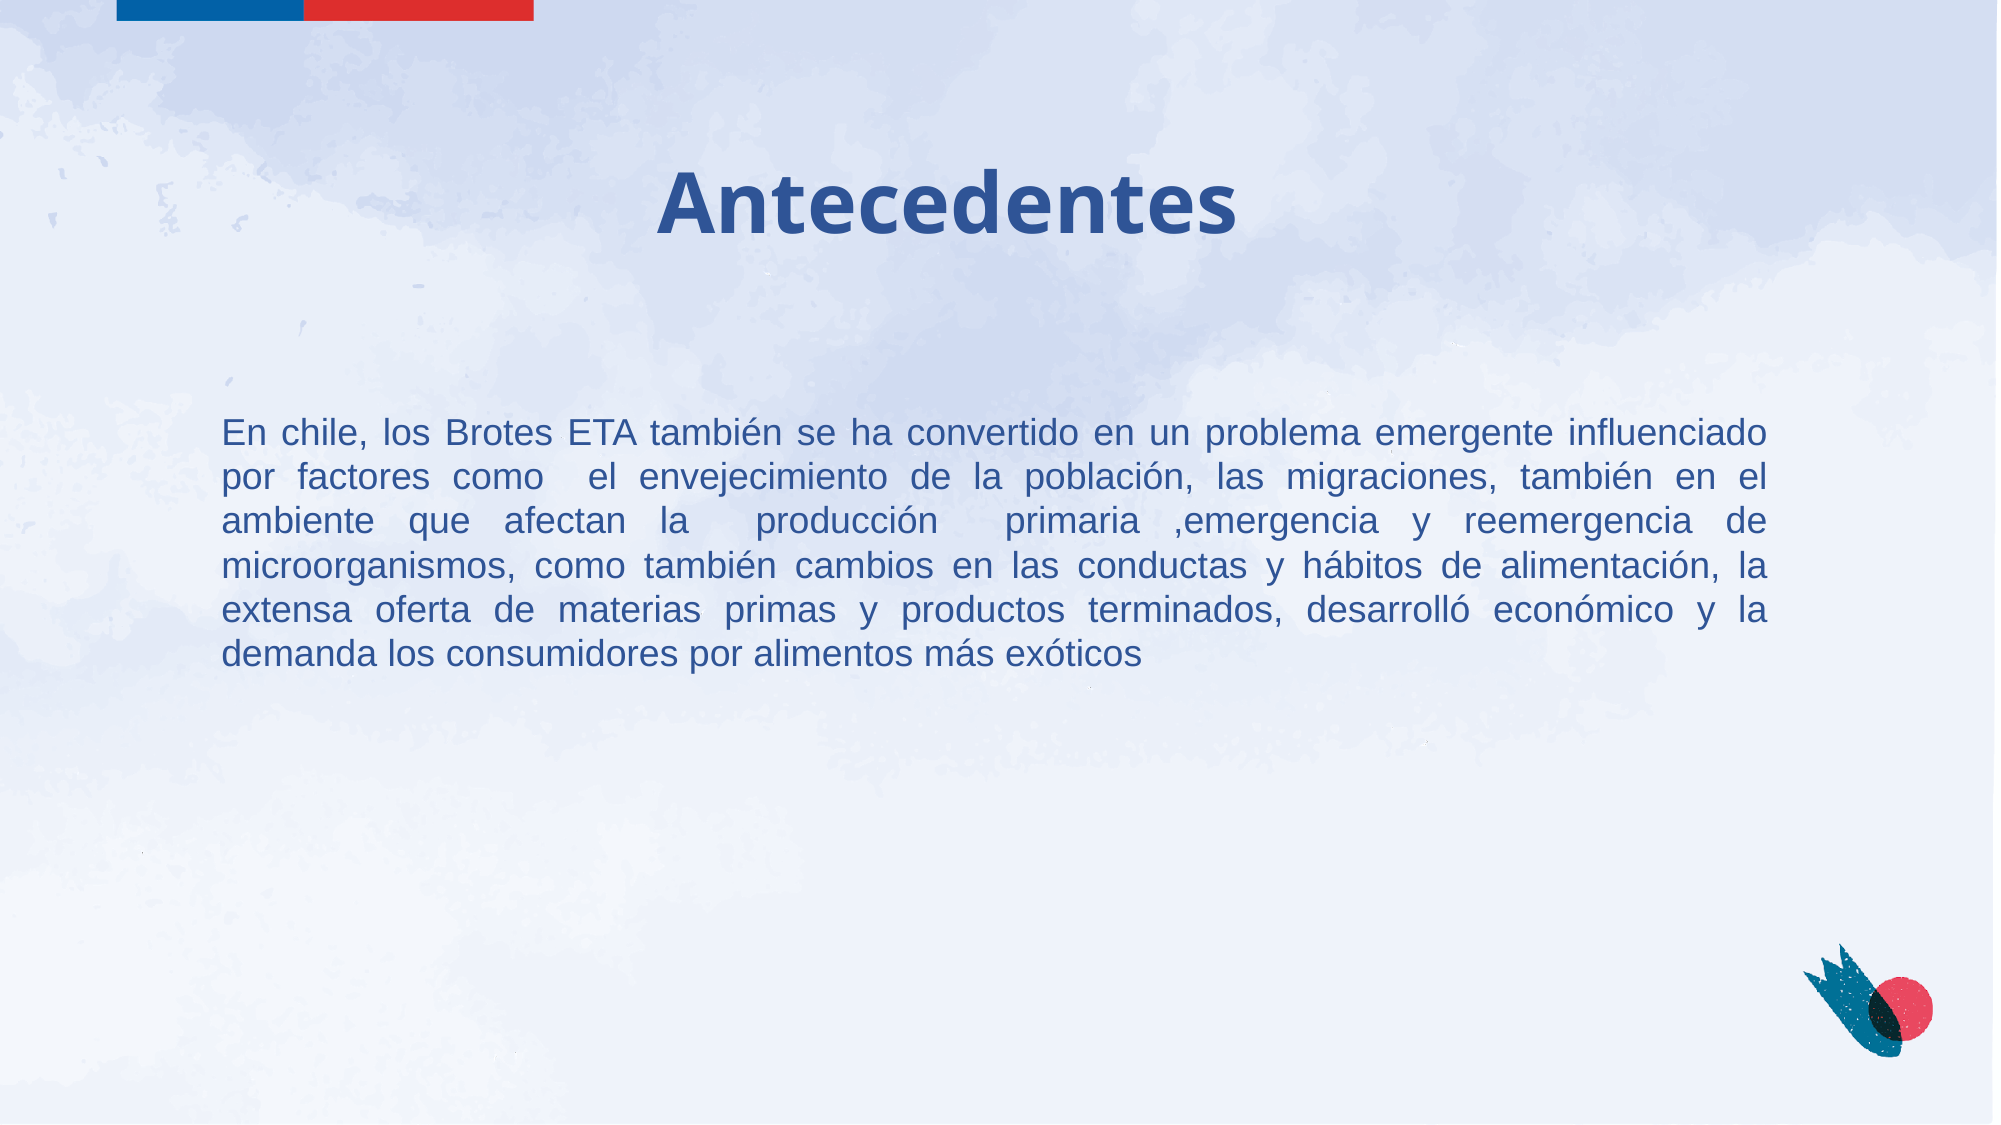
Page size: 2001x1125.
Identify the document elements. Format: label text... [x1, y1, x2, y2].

picture [0, 0, 2001, 1125]
text_box En chile, los Brotes ETA también se ha convertido en un problema emergente influenciado por factores como el envejecimiento de la población, las migraciones, también en el ambiente que afectan la producción primaria ,emergencia y reemergencia de microorganismos, como también cambios en las conductas y hábitos de alimentación, la extensa oferta de materias primas y productos terminados, desarrolló económico y la demanda los consumidores por alimentos más exóticos [106, 403, 1913, 755]
text_box Antecedentes [642, 153, 2000, 260]
